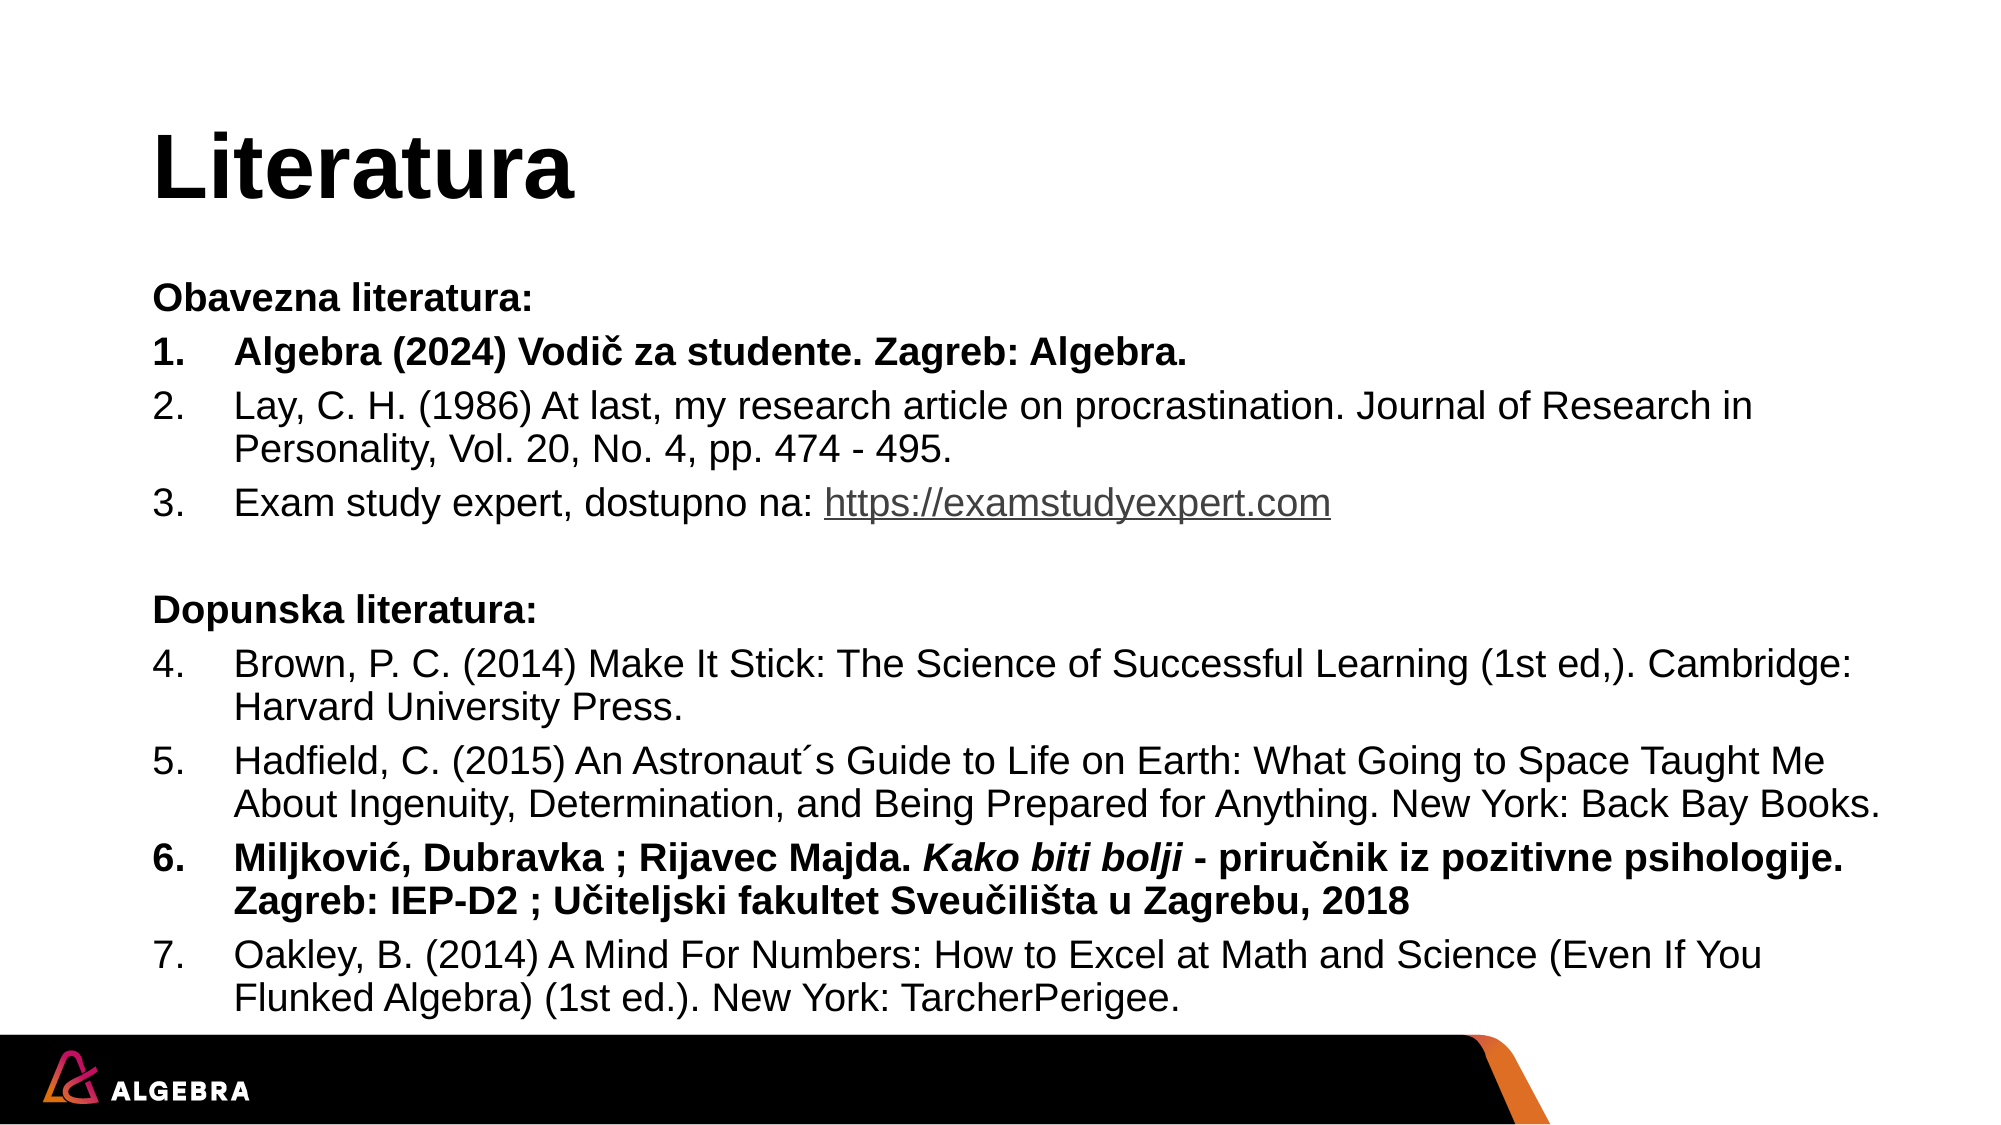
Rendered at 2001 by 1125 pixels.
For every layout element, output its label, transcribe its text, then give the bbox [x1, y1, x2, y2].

title Literatura [137, 59, 1863, 269]
picture [0, 1034, 1733, 1125]
list Obavezna literatura: Algebra (2024) Vodič za studente. Zagreb: Algebra. Lay, C. H. (1986) At last, my research article on procrastination. Journal of Research in Personality, Vol. 20, No. 4, pp. 474 - 495. Exam study expert, dostupno na: https://examstudyexpert.com Dopunska literatura: Brown, P. C. (2014) Make It Stick: The Science of Successful Learning (1st ed,). Cambridge: Harvard University Press. Hadfield, C. (2015) An Astronaut´s Guide to Life on Earth: What Going to Space Taught Me About Ingenuity, Determination, and Being Prepared for Anything. New York: Back Bay Books. Miljković, Dubravka ; Rijavec Majda. Kako biti bolji - priručnik iz pozitivne psihologije. Zagreb: IEP-D2 ; Učiteljski fakultet Sveučilišta u Zagrebu, 2018 Oakley, B. (2014) A Mind For Numbers: How to Excel at Math and Science (Even If You Flunked Algebra) (1st ed.). New York: TarcherPerigee. [137, 269, 1898, 1066]
